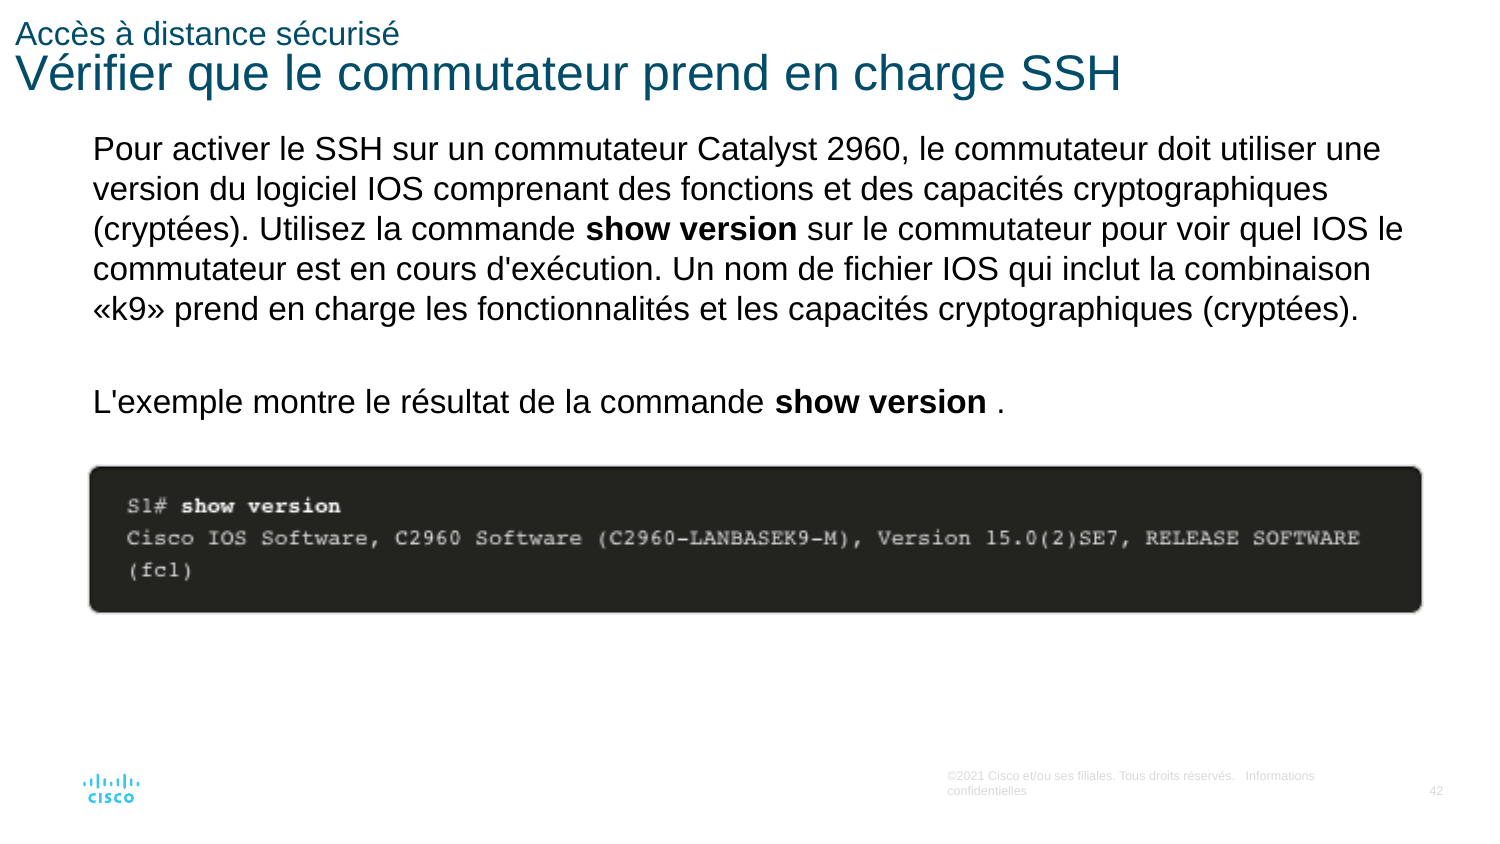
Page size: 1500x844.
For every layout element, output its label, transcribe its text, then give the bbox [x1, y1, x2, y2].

picture [84, 458, 1430, 619]
list Pour activer le SSH sur un commutateur Catalyst 2960, le commutateur doit utiliser une version du logiciel IOS comprenant des fonctions et des capacités cryptographiques (cryptées). Utilisez la commande show version sur le commutateur pour voir quel IOS le commutateur est en cours d'exécution. Un nom de fichier IOS qui inclut la combinaison «k9» prend en charge les fonctionnalités et les capacités cryptographiques (cryptées). L'exemple montre le résultat de la commande show version . [77, 120, 1437, 437]
title Accès à distance sécurisé Vérifier que le commutateur prend en charge SSH [0, 0, 1369, 121]
